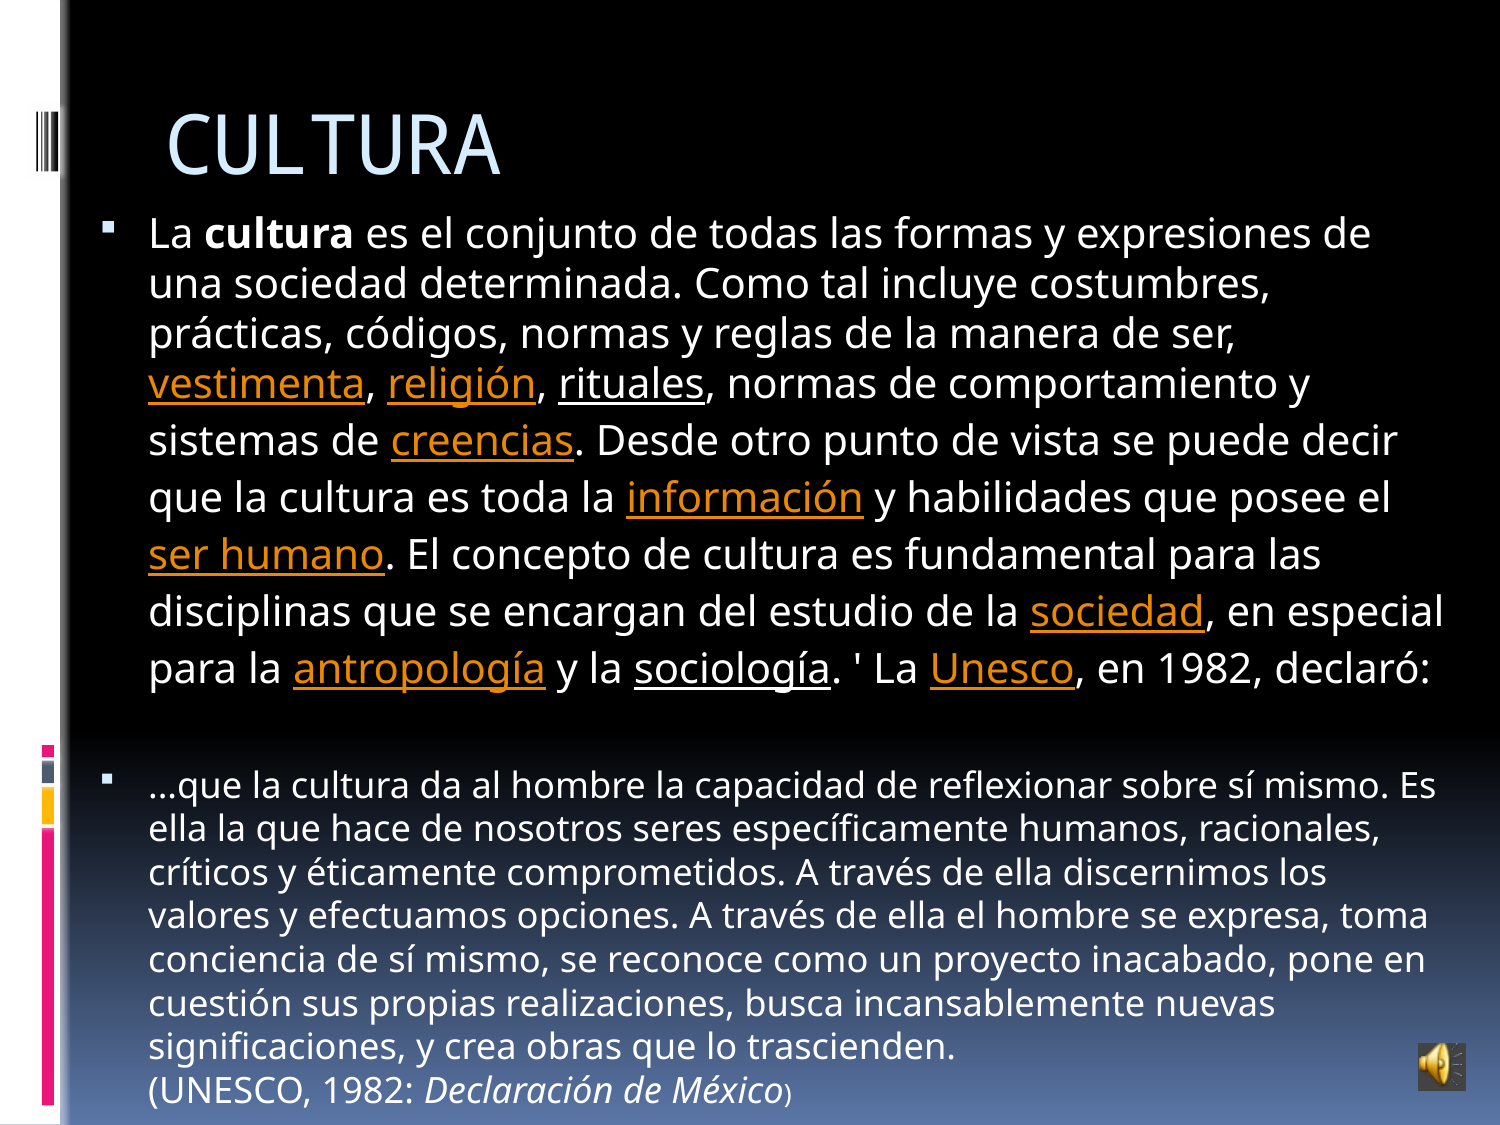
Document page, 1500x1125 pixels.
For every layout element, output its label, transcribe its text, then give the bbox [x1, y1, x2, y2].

title CULTURA [150, 83, 1425, 199]
picture [1416, 1041, 1468, 1093]
list La cultura es el conjunto de todas las formas y expresiones de una sociedad determinada. Como tal incluye costumbres, prácticas, códigos, normas y reglas de la manera de ser, vestimenta, religión, rituales, normas de comportamiento y sistemas de creencias. Desde otro punto de vista se puede decir que la cultura es toda la información y habilidades que posee el ser humano. El concepto de cultura es fundamental para las disciplinas que se encargan del estudio de la sociedad, en especial para la antropología y la sociología. ' La Unesco, en 1982, declaró: ...que la cultura da al hombre la capacidad de reflexionar sobre sí mismo. Es ella la que hace de nosotros seres específicamente humanos, racionales, críticos y éticamente comprometidos. A través de ella discernimos los valores y efectuamos opciones. A través de ella el hombre se expresa, toma conciencia de sí mismo, se reconoce como un proyecto inacabado, pone en cuestión sus propias realizaciones, busca incansablemente nuevas significaciones, y crea obras que lo trascienden. (UNESCO, 1982: Declaración de México) [75, 199, 1465, 1125]
